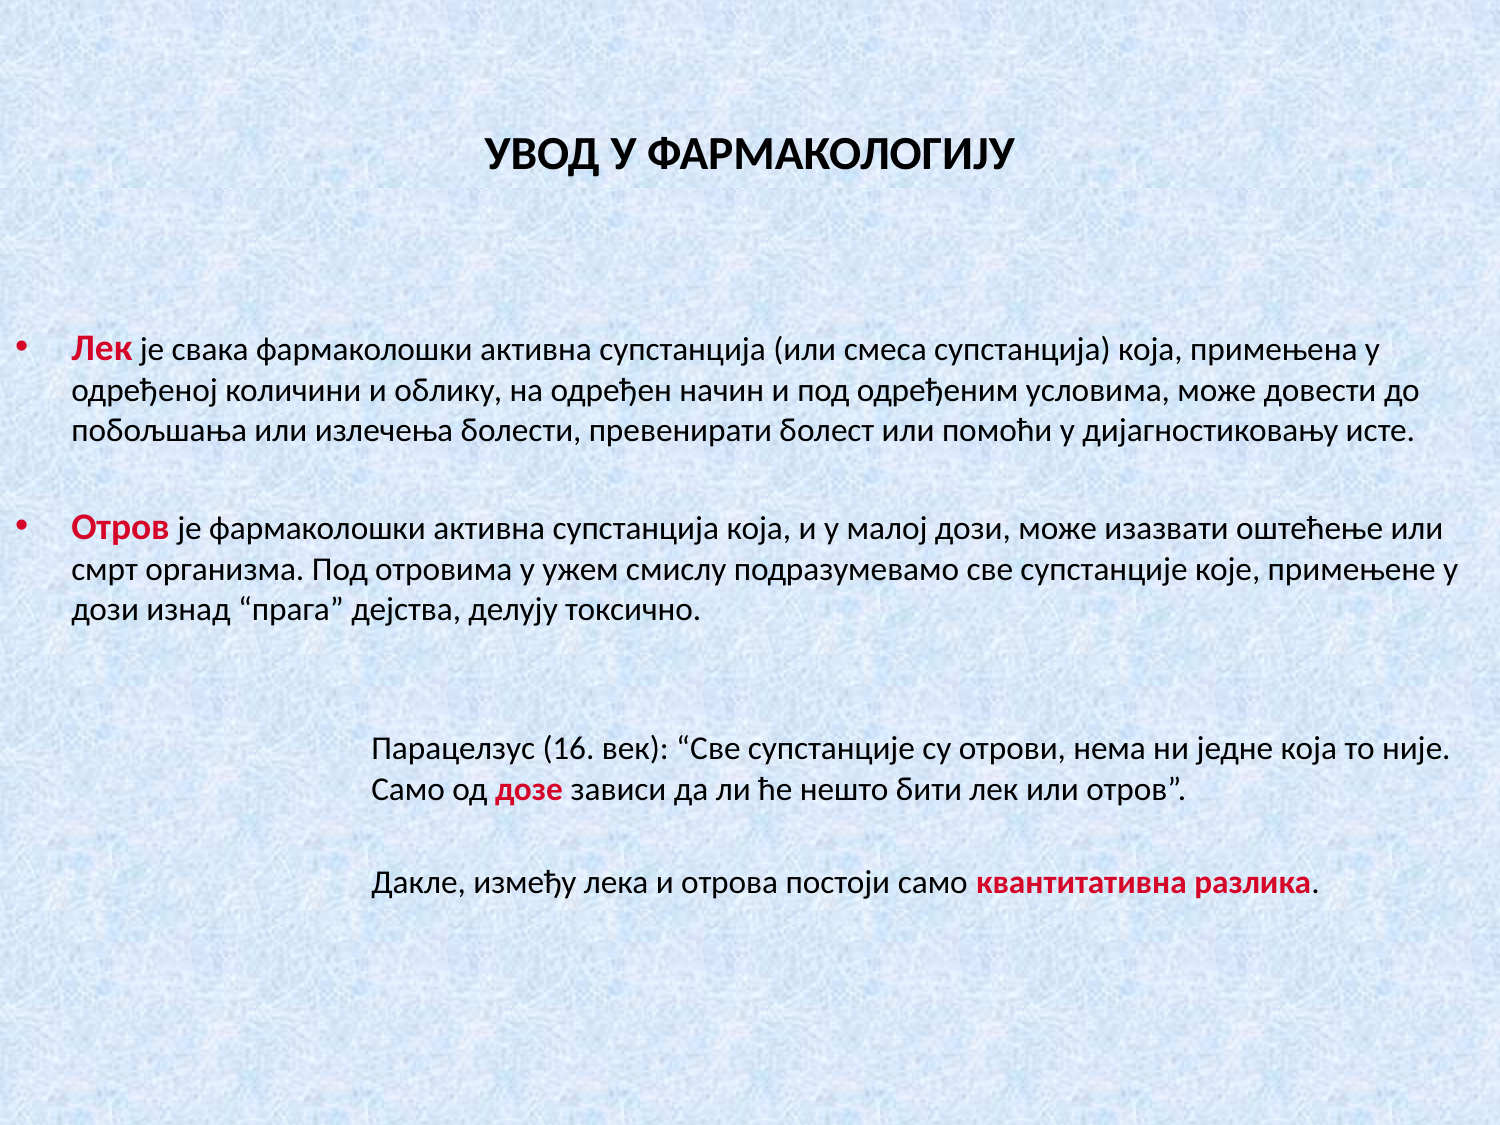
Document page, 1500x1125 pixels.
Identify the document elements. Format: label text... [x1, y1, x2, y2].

title УВОД У ФАРМАКОЛОГИЈУ [0, 0, 1500, 188]
list Лек је свака фармаколошки активна супстанција (или смеса супстанција) која, примењена у одређеној количини и облику, на одређен начин и под одређеним условима, може довести до побољшања или излечења болести, превенирати болест или помоћи у дијагностиковању исте. Отров је фармаколошки активна супстанција која, и у малој дози, може изазвати оштећење или смрт организма. Под отровима у ужем смислу подразумевамо све супстанције које, примењене у дози изнад “прага” дејства, делују токсично. Парацелзус (16. век): “Све супстанције су отрови, нема ни једне која то није. Само од дозе зависи да ли ће нешто бити лек или отров”. Дакле, између лека и отрова постоји само квантитативна разлика. [0, 188, 1500, 1125]
